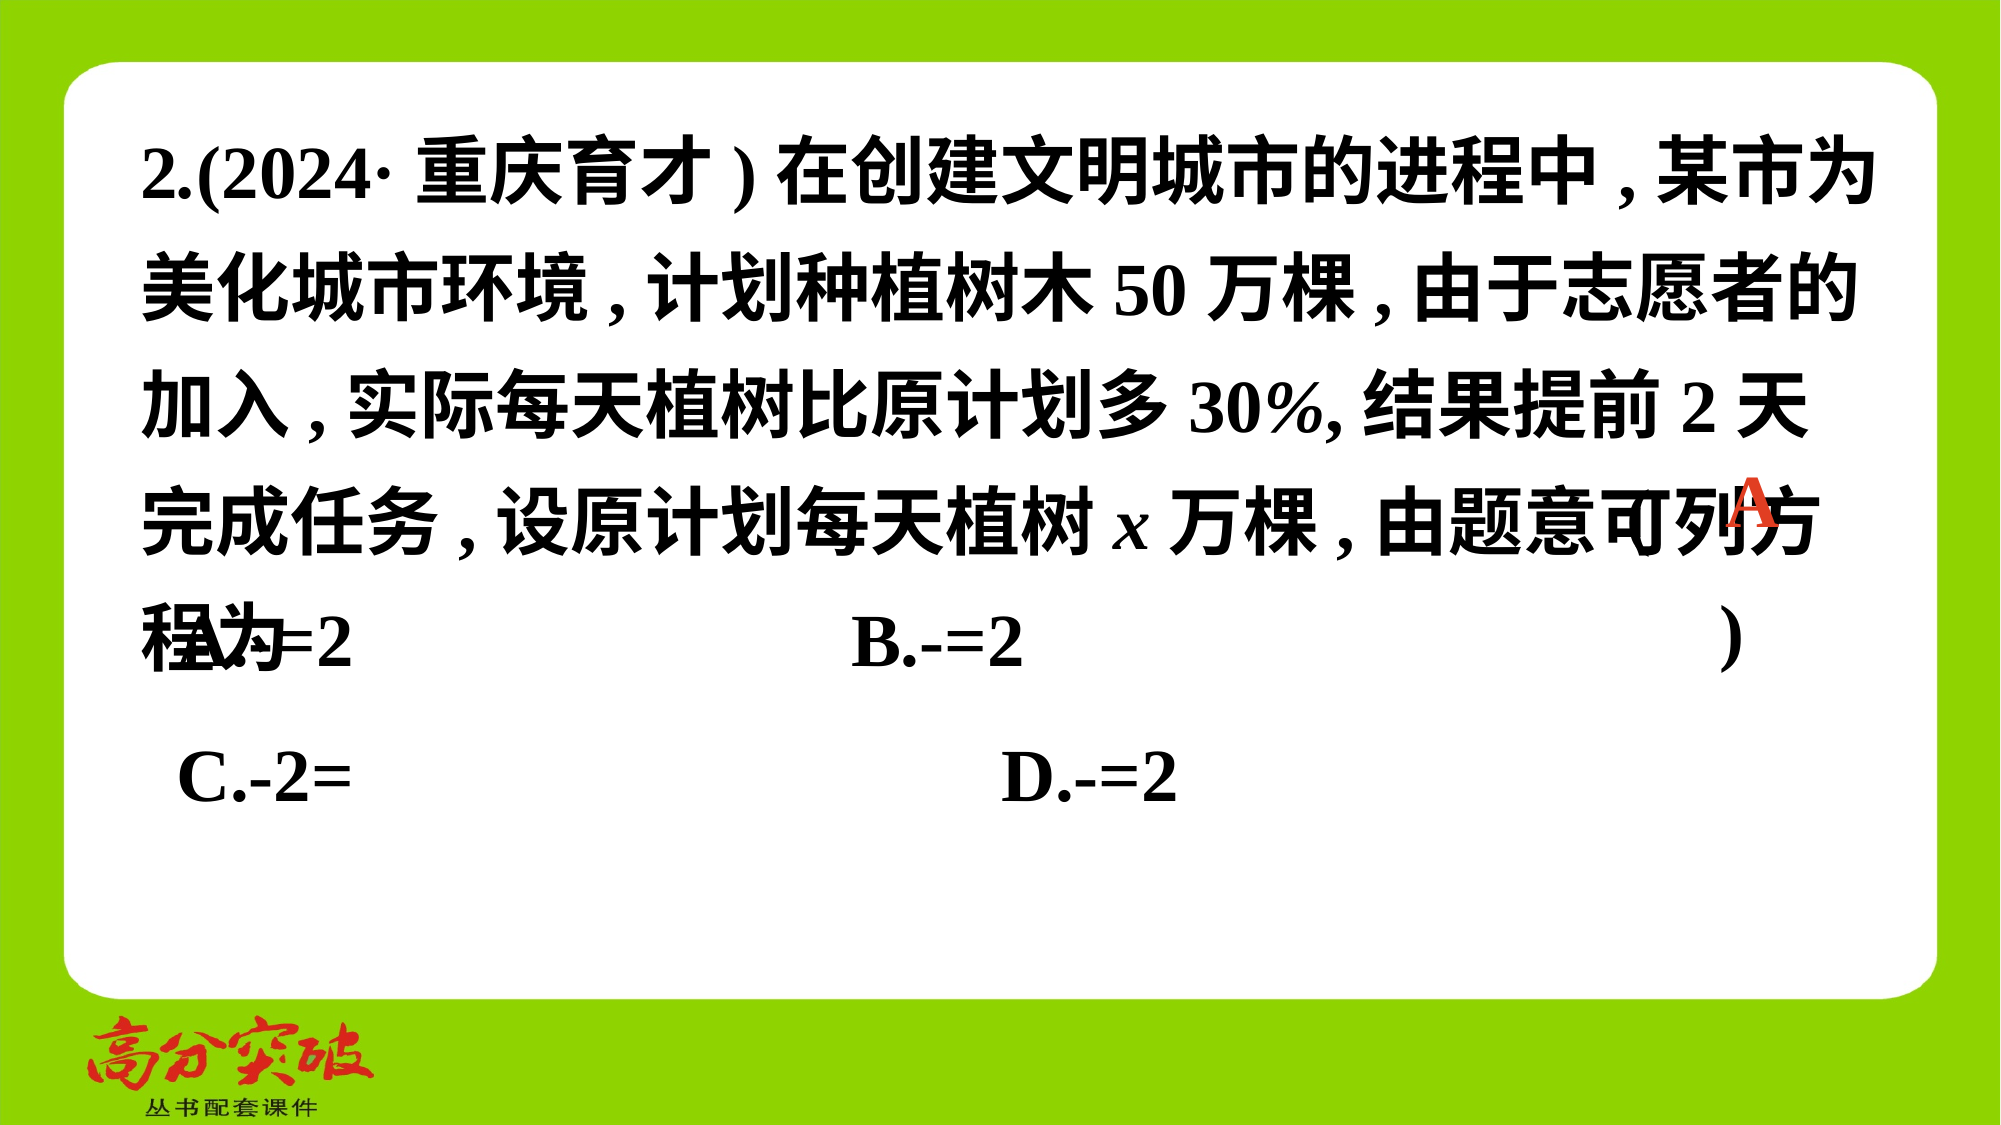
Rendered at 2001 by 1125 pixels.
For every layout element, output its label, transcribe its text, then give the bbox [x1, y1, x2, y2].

text_box A [1710, 445, 1795, 551]
text_box 2.(2024·重庆育才)在创建文明城市的进程中,某市为美化城市环境,计划种植树木50万棵,由于志愿者的加入,实际每天植树比原计划多30%,结果提前2天完成任务,设原计划每天植树x万棵,由题意可列方程为 [125, 89, 1898, 689]
picture [0, 0, 2001, 1125]
text_box ( ) [1611, 431, 1893, 564]
